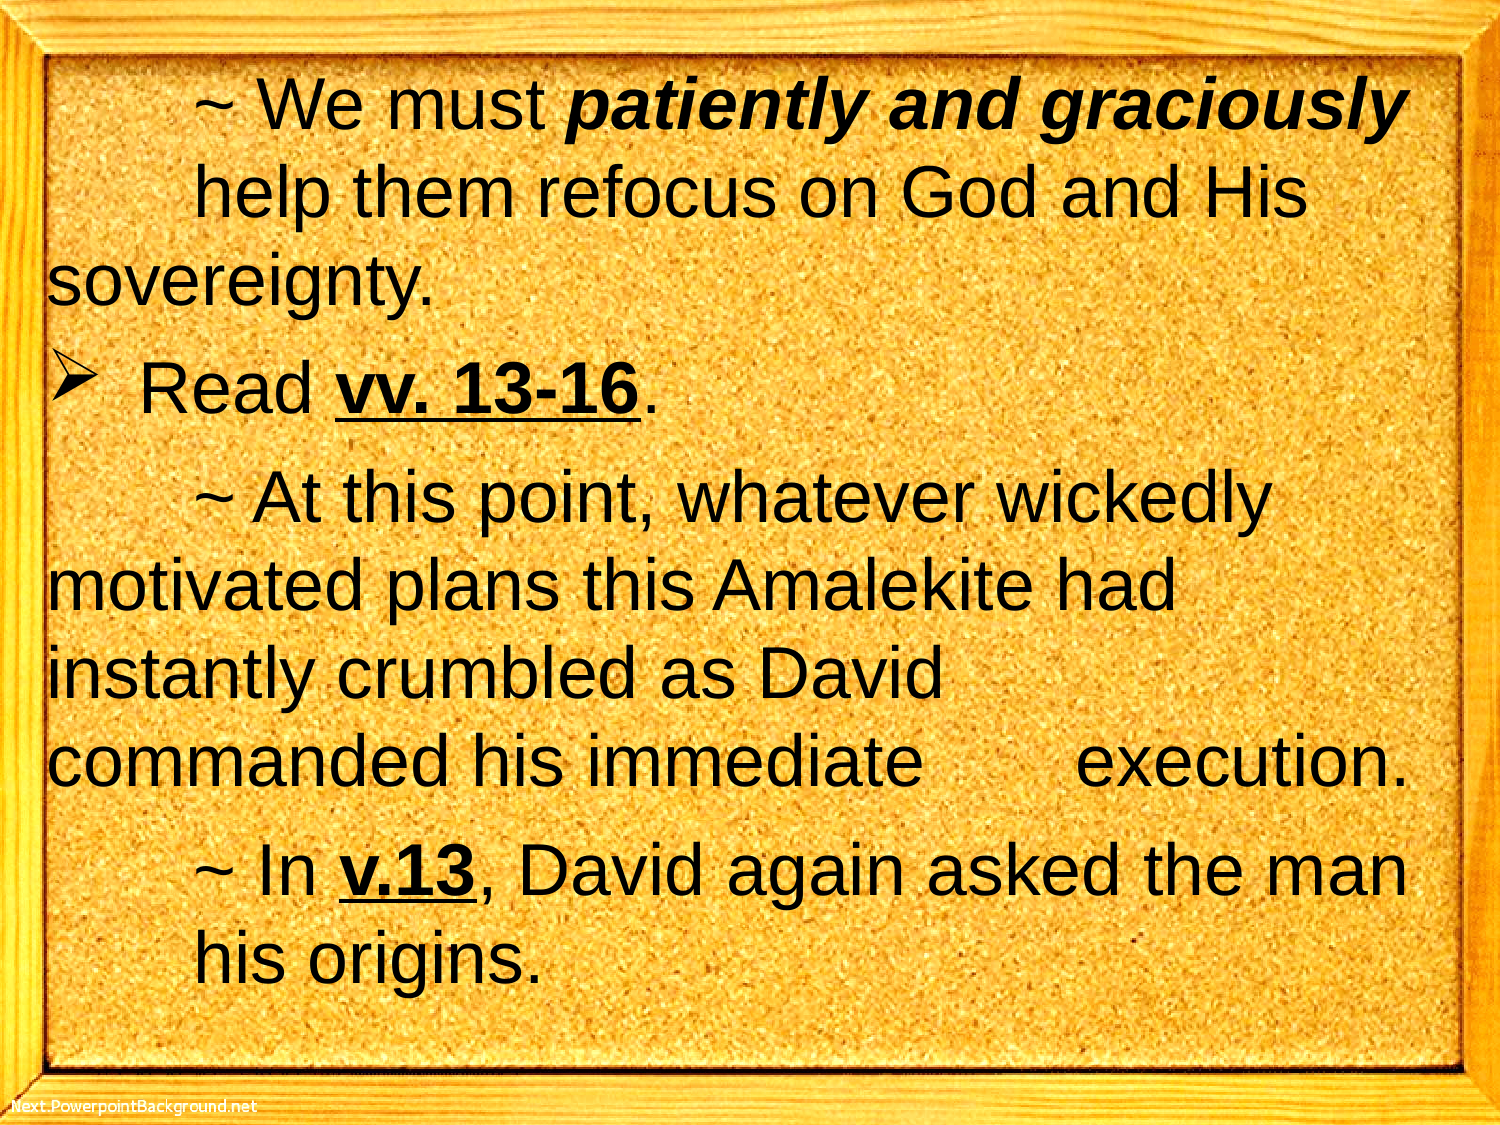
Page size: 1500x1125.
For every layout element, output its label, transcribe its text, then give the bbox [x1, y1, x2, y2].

subtitle ~ We must patiently and graciously help them refocus on God and His sovereignty. Read vv. 13-16. ~ At this point, whatever wickedly motivated plans this Amalekite had instantly crumbled as David commanded his immediate execution. ~ In v.13, David again asked the man his origins. [31, 48, 1467, 1081]
picture [0, 0, 1500, 1125]
